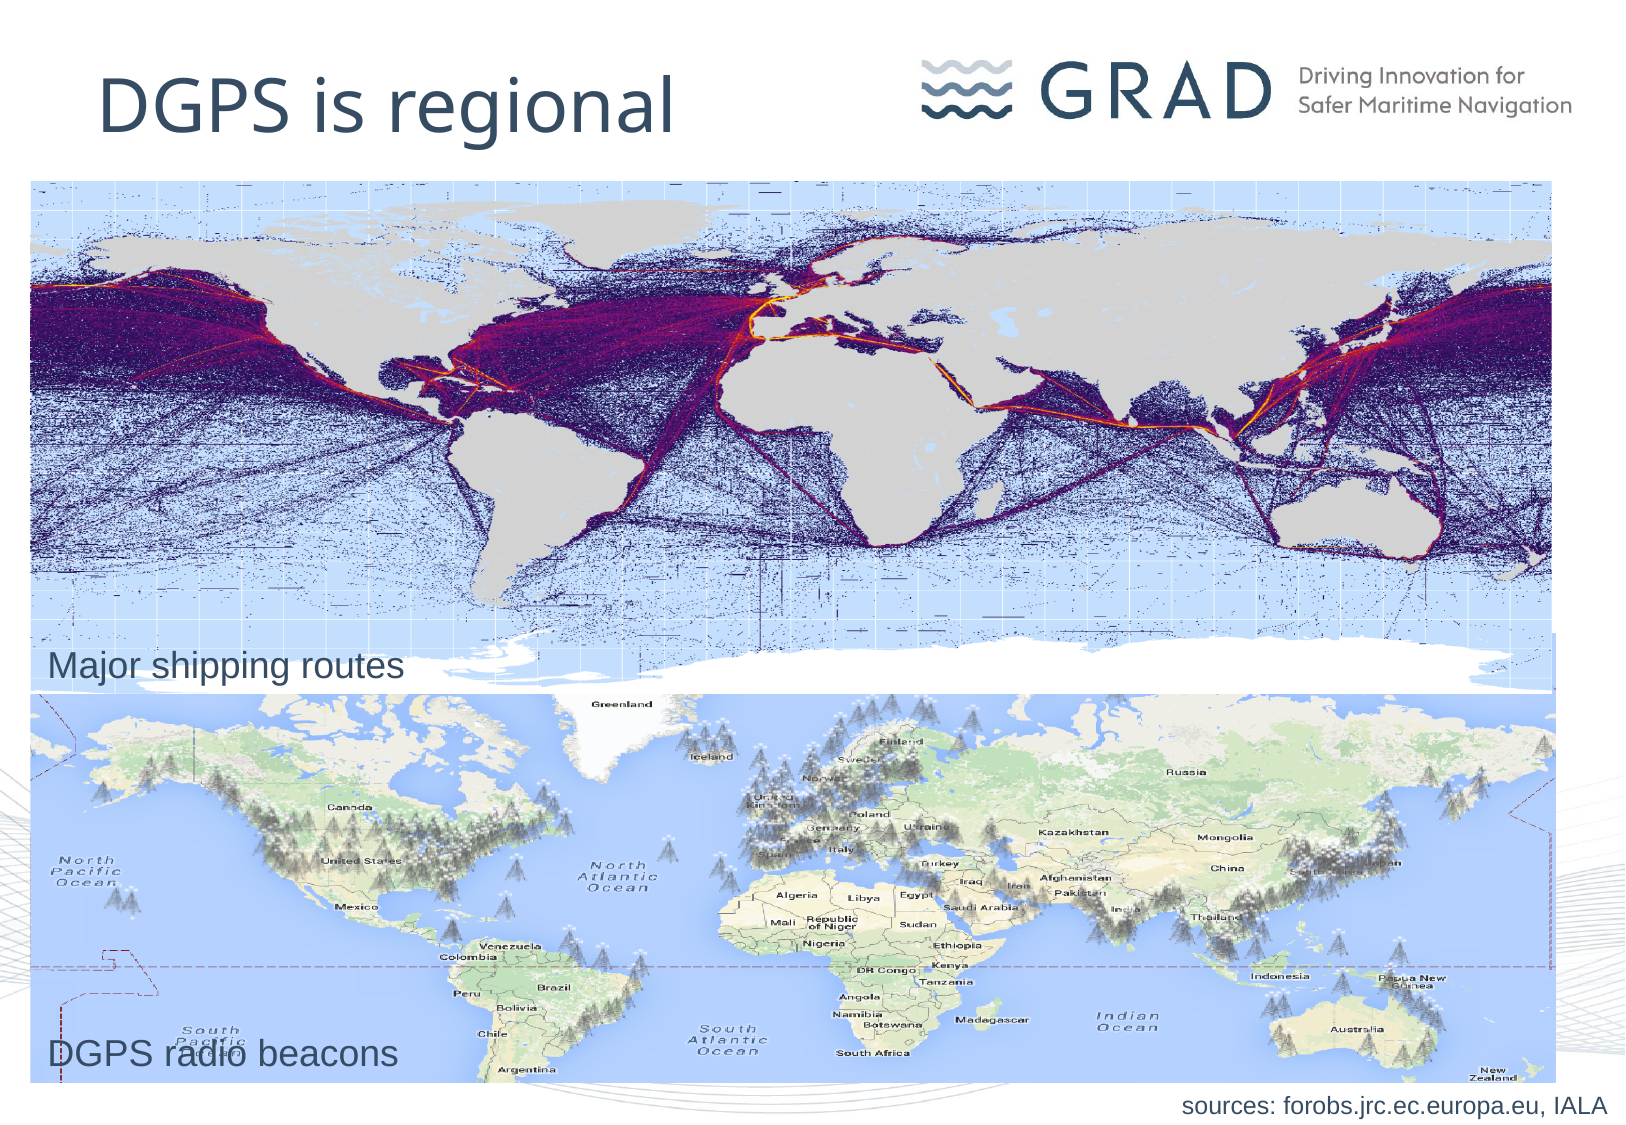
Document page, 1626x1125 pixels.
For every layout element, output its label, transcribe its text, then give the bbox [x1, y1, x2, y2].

picture [0, 0, 1625, 1125]
text_box sources: forobs.jrc.ec.europa.eu, IALA [1167, 1082, 1624, 1125]
title DGPS is regional [81, 0, 1483, 181]
